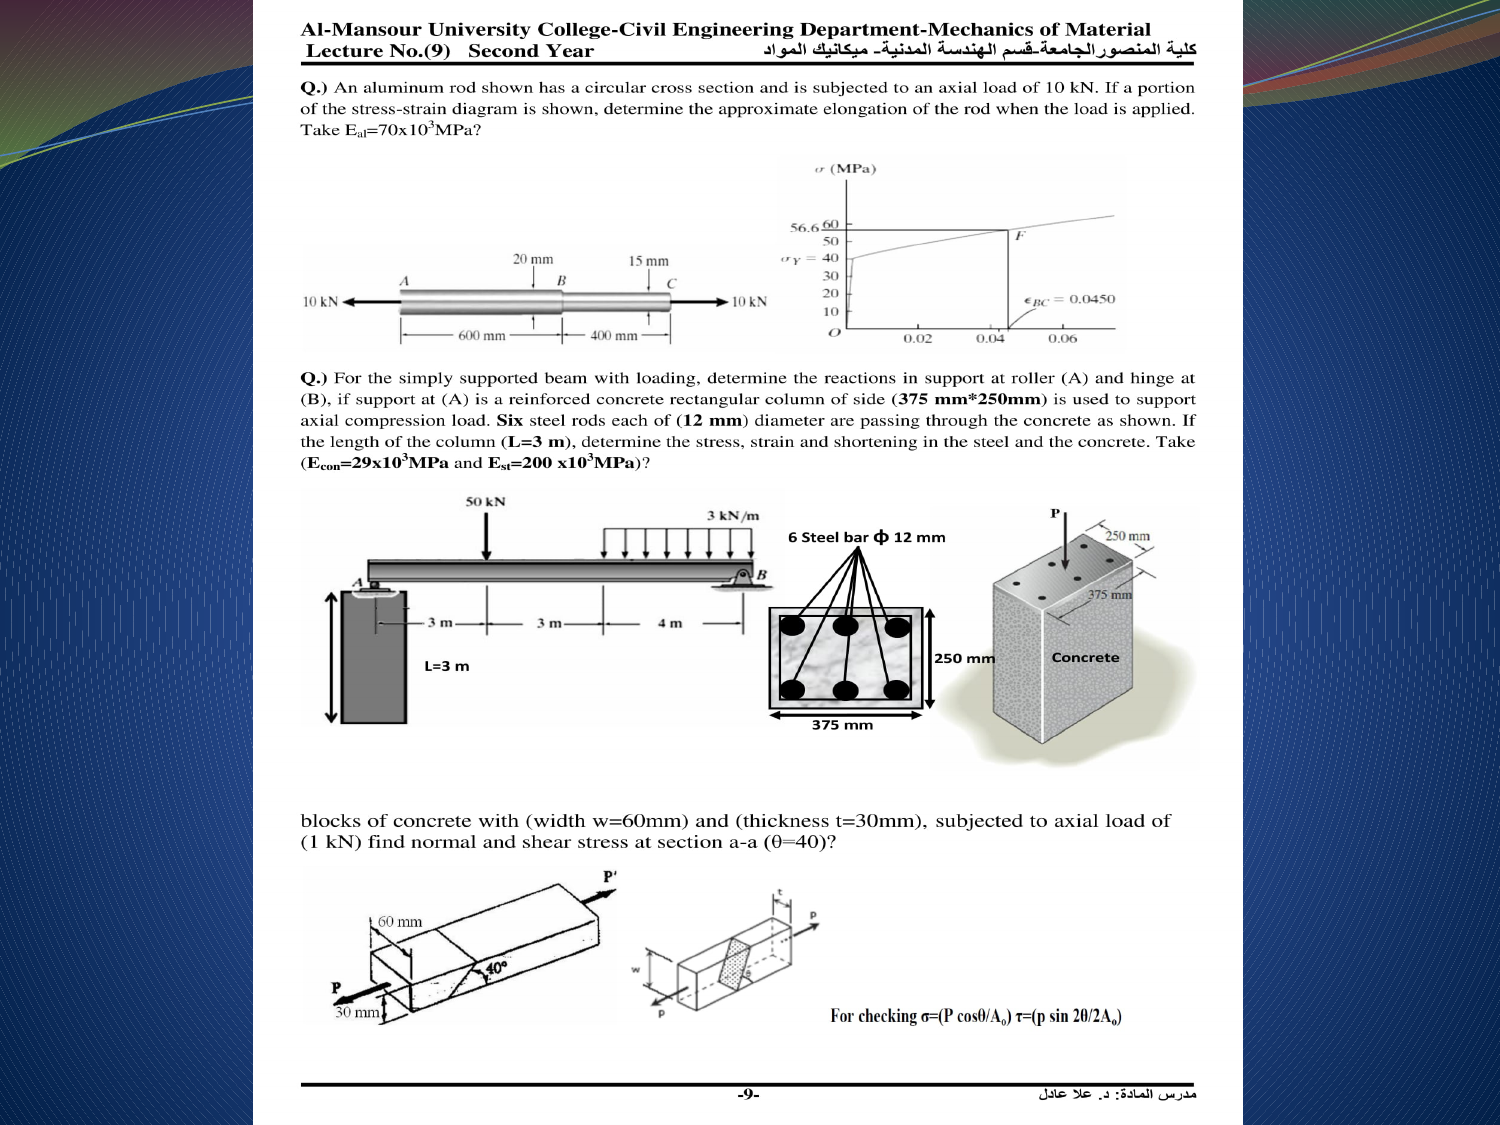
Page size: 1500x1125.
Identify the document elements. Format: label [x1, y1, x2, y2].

picture [253, 0, 1243, 1125]
